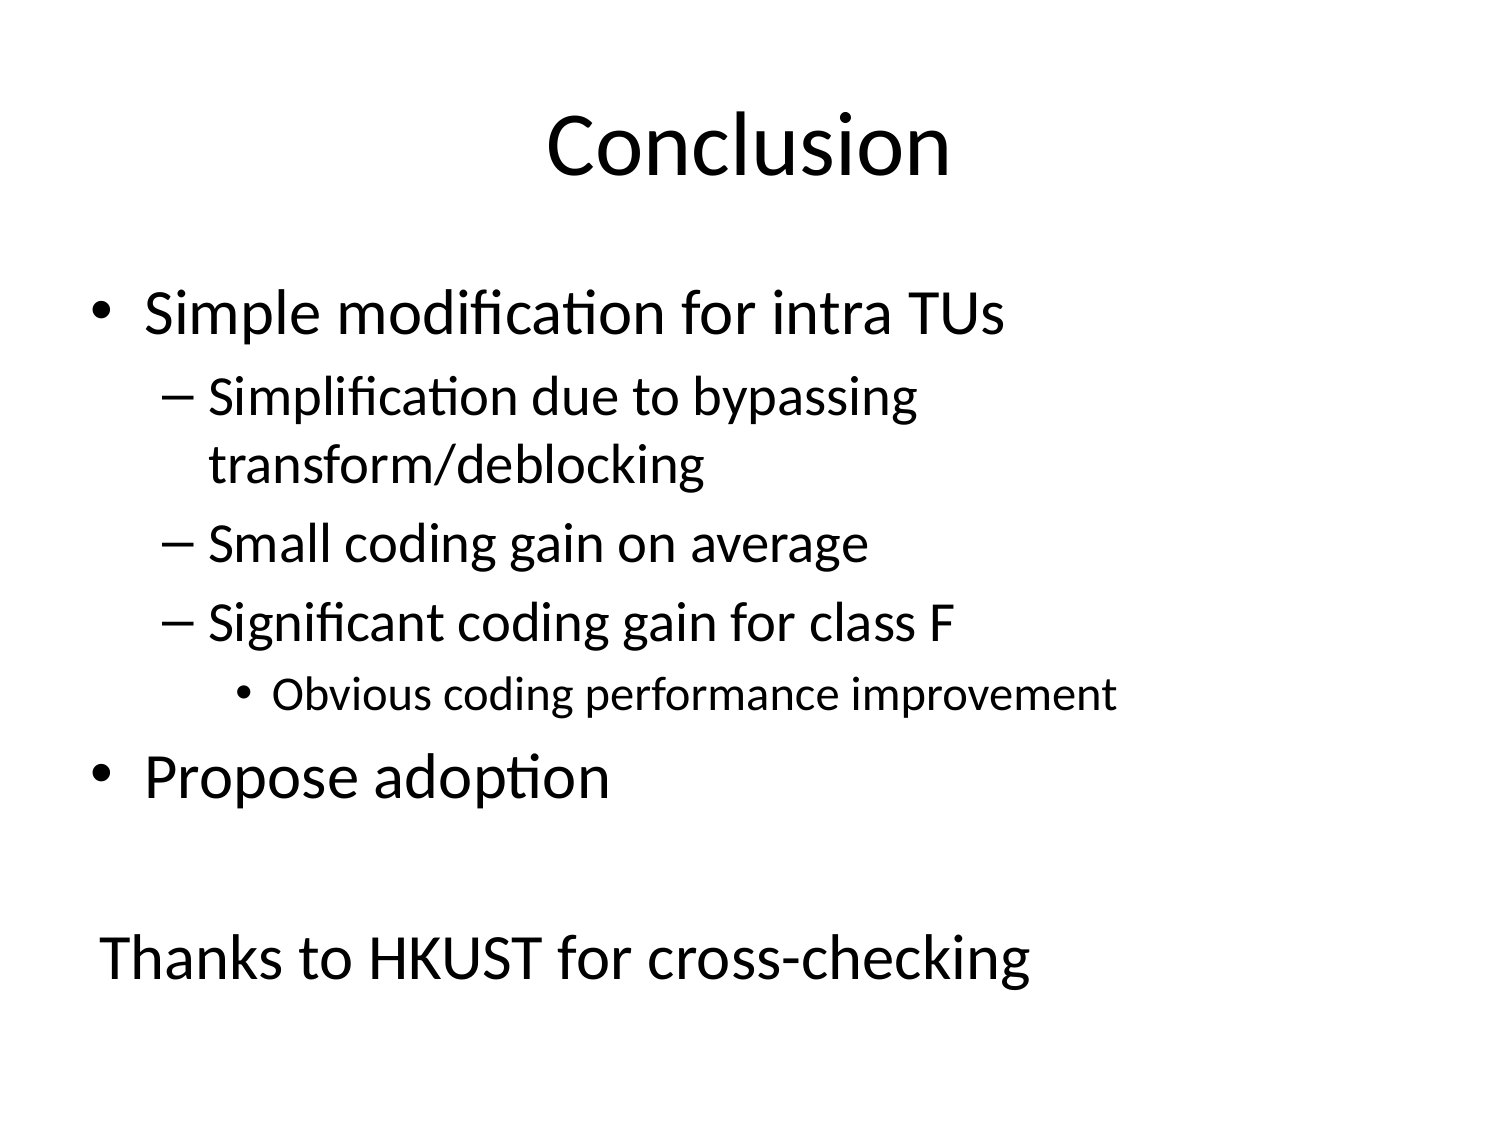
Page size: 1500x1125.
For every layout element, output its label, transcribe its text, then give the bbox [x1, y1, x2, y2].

list Simple modification for intra TUs Simplification due to bypassing transform/deblocking Small coding gain on average Significant coding gain for class F Obvious coding performance improvement Propose adoption Thanks to HKUST for cross-checking [75, 262, 1425, 1005]
title Conclusion [75, 45, 1425, 233]
